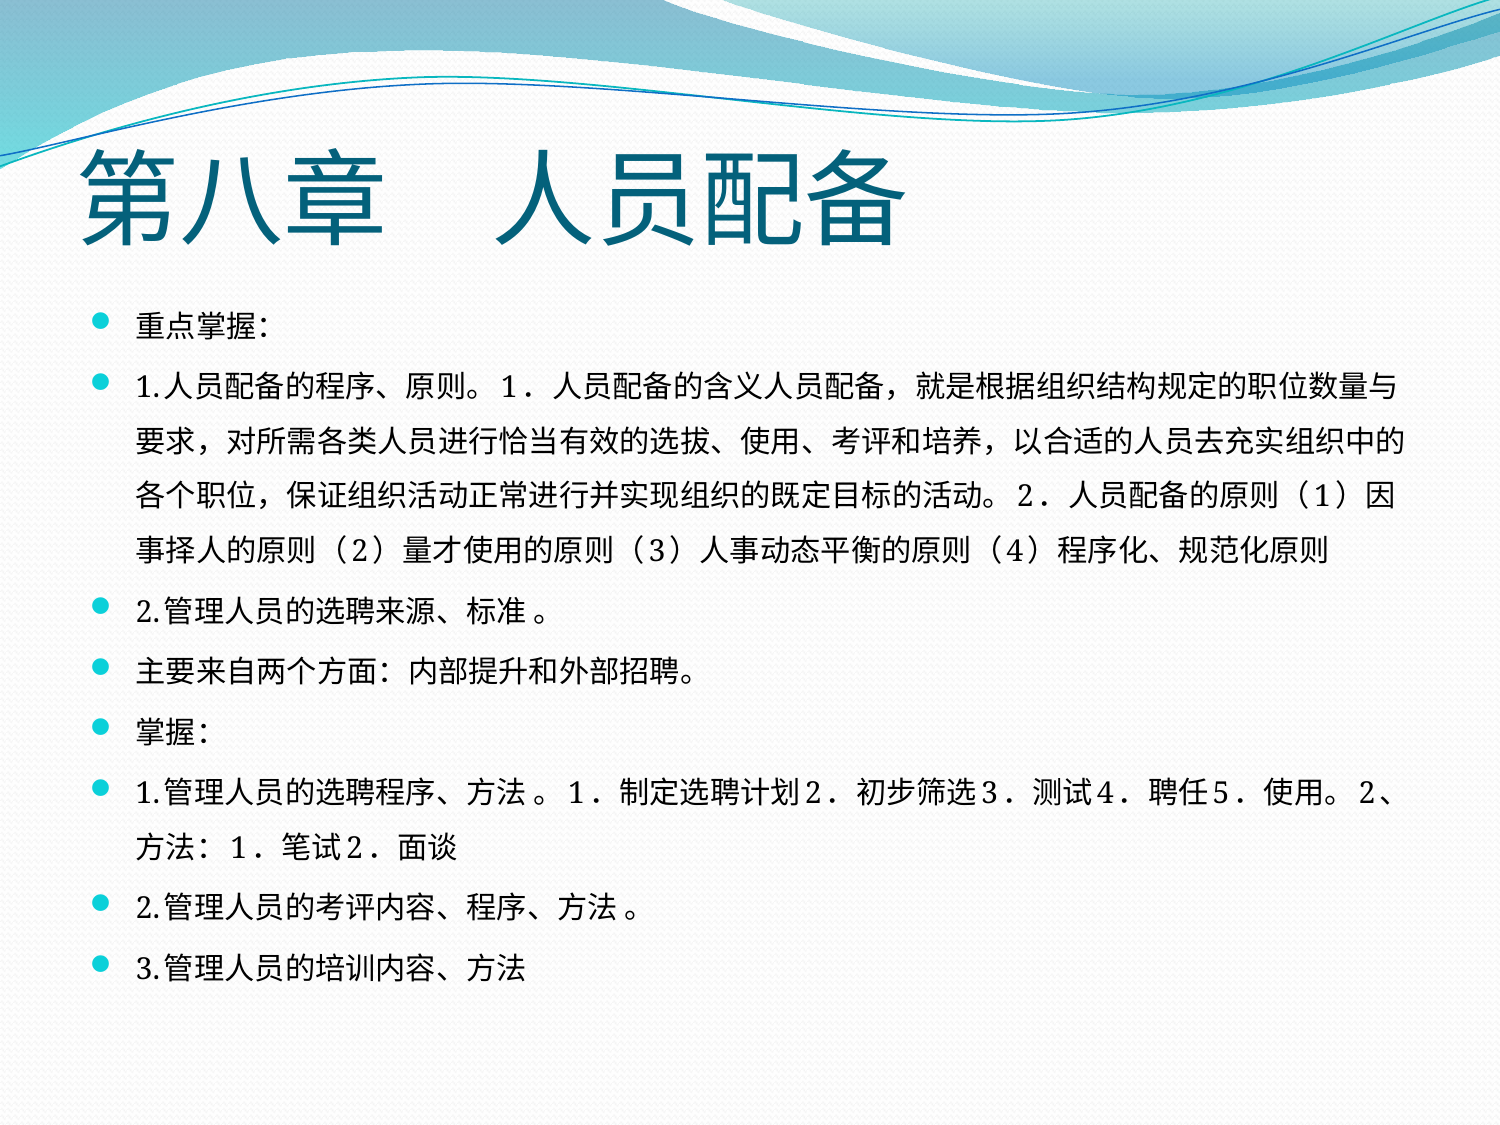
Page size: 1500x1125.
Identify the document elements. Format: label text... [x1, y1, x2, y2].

list 重点掌握： 1.人员配备的程序、原则。1．人员配备的含义人员配备，就是根据组织结构规定的职位数量与要求，对所需各类人员进行恰当有效的选拔、使用、考评和培养，以合适的人员去充实组织中的各个职位，保证组织活动正常进行并实现组织的既定目标的活动。2．人员配备的原则（1）因事择人的原则（2）量才使用的原则（3）人事动态平衡的原则（4）程序化、规范化原则 2.管理人员的选聘来源、标准 。 主要来自两个方面：内部提升和外部招聘。 掌握： 1.管理人员的选聘程序、方法 。1．制定选聘计划2．初步筛选3．测试4．聘任5．使用。2、方法：1．笔试2．面谈 2.管理人员的考评内容、程序、方法 。 3.管理人员的培训内容、方法 [75, 281, 1425, 1038]
title 第八章 人员配备 [75, 70, 1425, 258]
